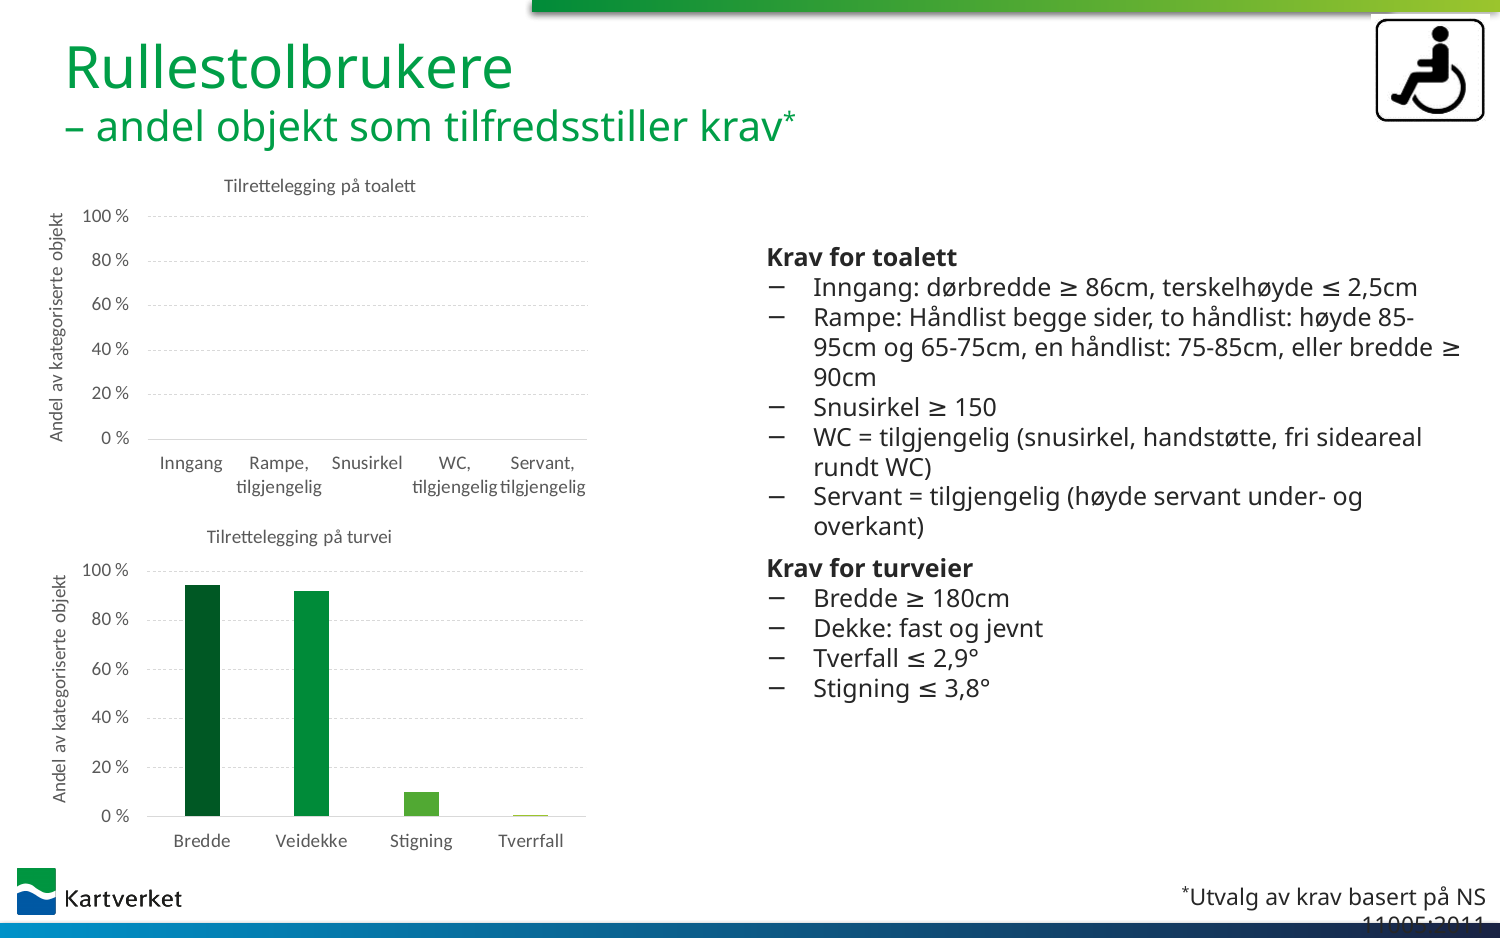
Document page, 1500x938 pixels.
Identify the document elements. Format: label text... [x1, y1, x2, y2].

text_box Krav for toalett Inngang: dørbredde ≥ 86cm, terskelhøyde ≤ 2,5cm Rampe: Håndlist begge sider, to håndlist: høyde 85-95cm og 65-75cm, en håndlist: 75-85cm, eller bredde ≥ 90cm Snusirkel ≥ 150 WC = tilgjengelig (snusirkel, handstøtte, fri sideareal rundt WC) Servant = tilgjengelig (høyde servant under- og overkant) [751, 234, 1483, 545]
picture [1371, 13, 1491, 127]
picture [41, 166, 598, 505]
text_box Rullestolbrukere – andel objekt som tilfredsstiller krav* [49, 14, 1431, 158]
picture [41, 520, 597, 859]
text_box Krav for turveier Bredde ≥ 180cm Dekke: fast og jevnt Tverfall ≤ 2,9° Stigning ≤ 3,8° [751, 545, 1483, 710]
text_box *Utvalg av krav basert på NS 11005:2011 [1068, 873, 1500, 938]
